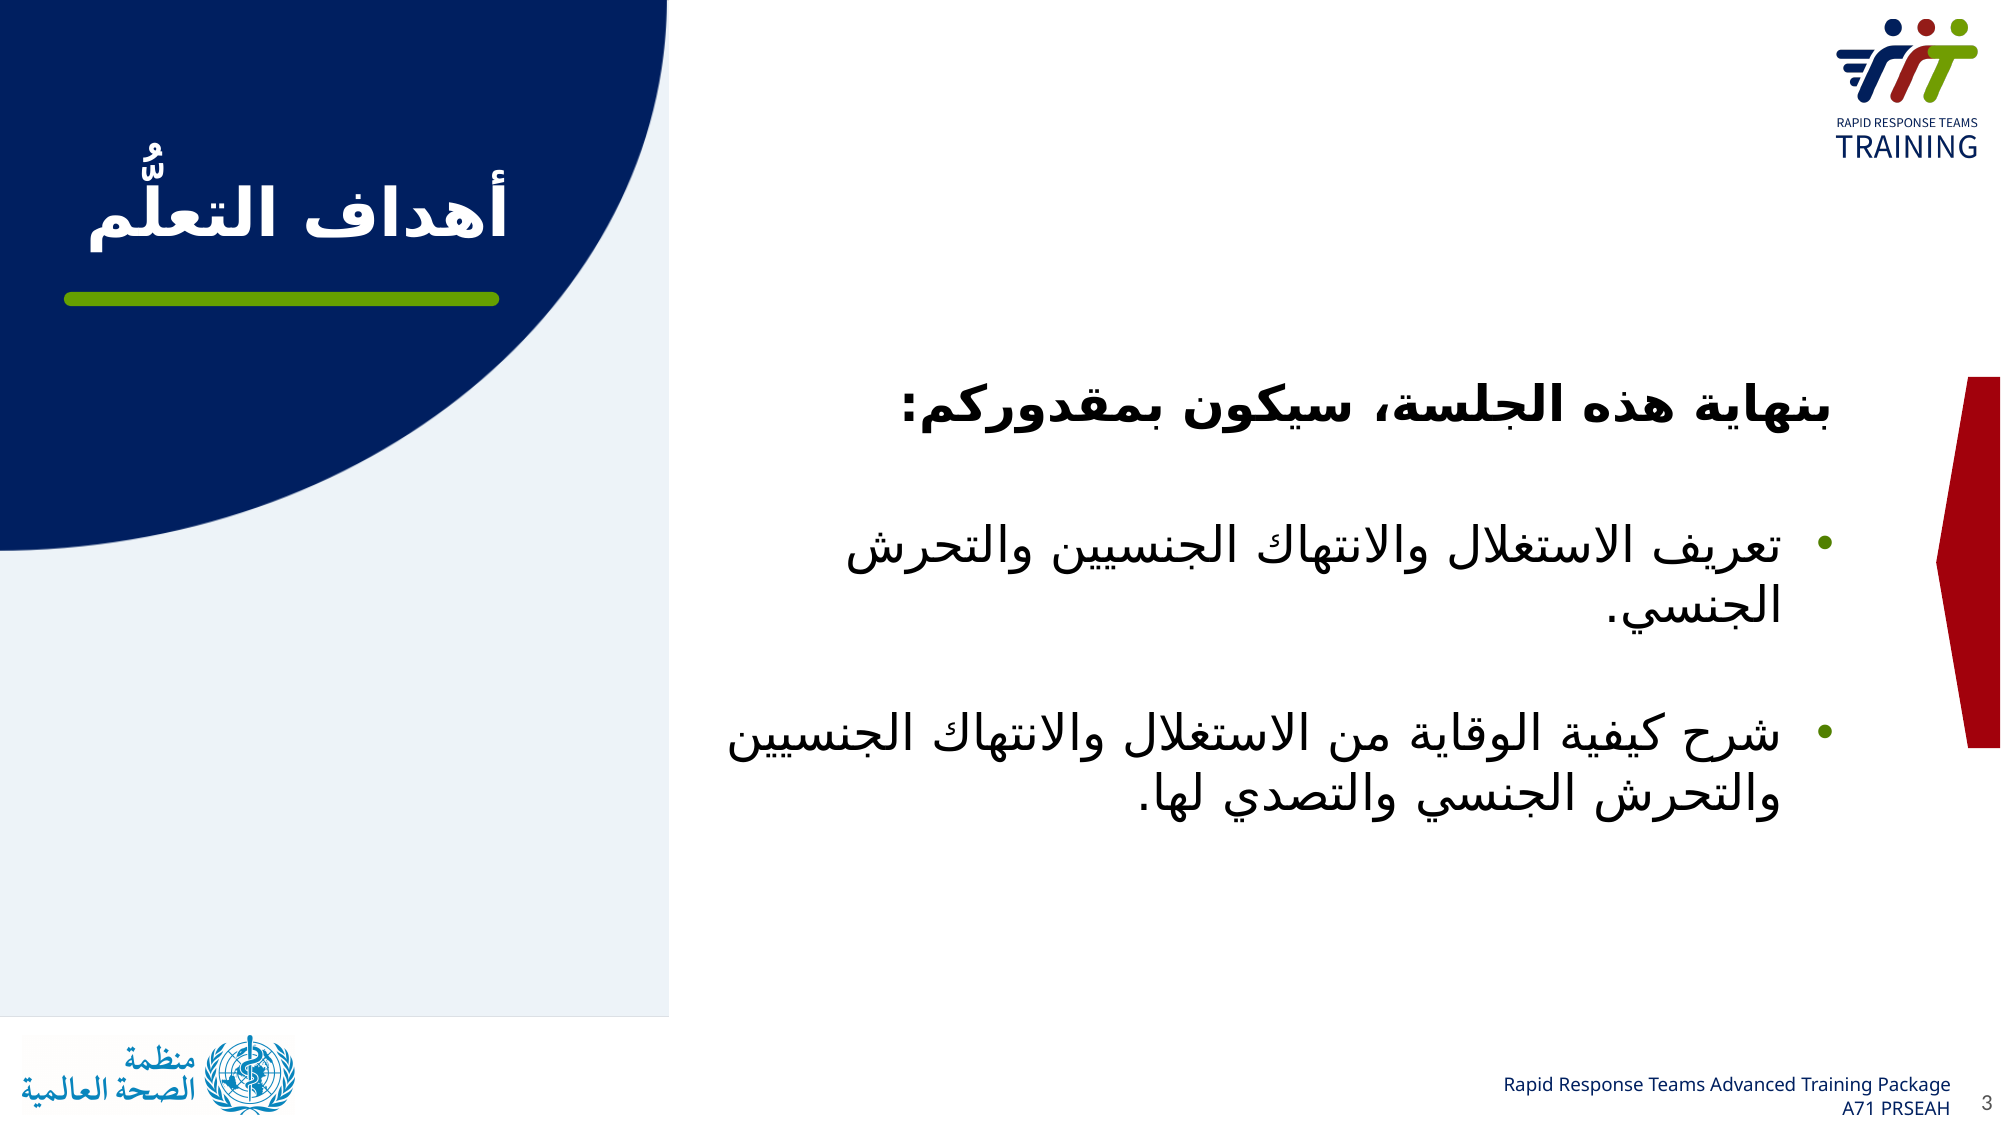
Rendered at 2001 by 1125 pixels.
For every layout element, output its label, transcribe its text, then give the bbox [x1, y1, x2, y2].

picture [22, 1035, 295, 1115]
slide_number 3 [1882, 1037, 1916, 1092]
text_box بنهاية هذه الجلسة، سيكون بمقدوركم: تعريف الاستغلال والانتهاك الجنسيين والتحرش الجنسي. شرح كيفية الوقاية من الاستغلال والانتهاك الجنسيين والتحرش الجنسي والتصدي لها. [698, 300, 1834, 821]
picture [252, 1050, 258, 1059]
title أهداف التعلُّم [0, 55, 519, 374]
text_box [63, 291, 500, 307]
picture [1835, 19, 1978, 167]
picture [0, 0, 669, 1018]
